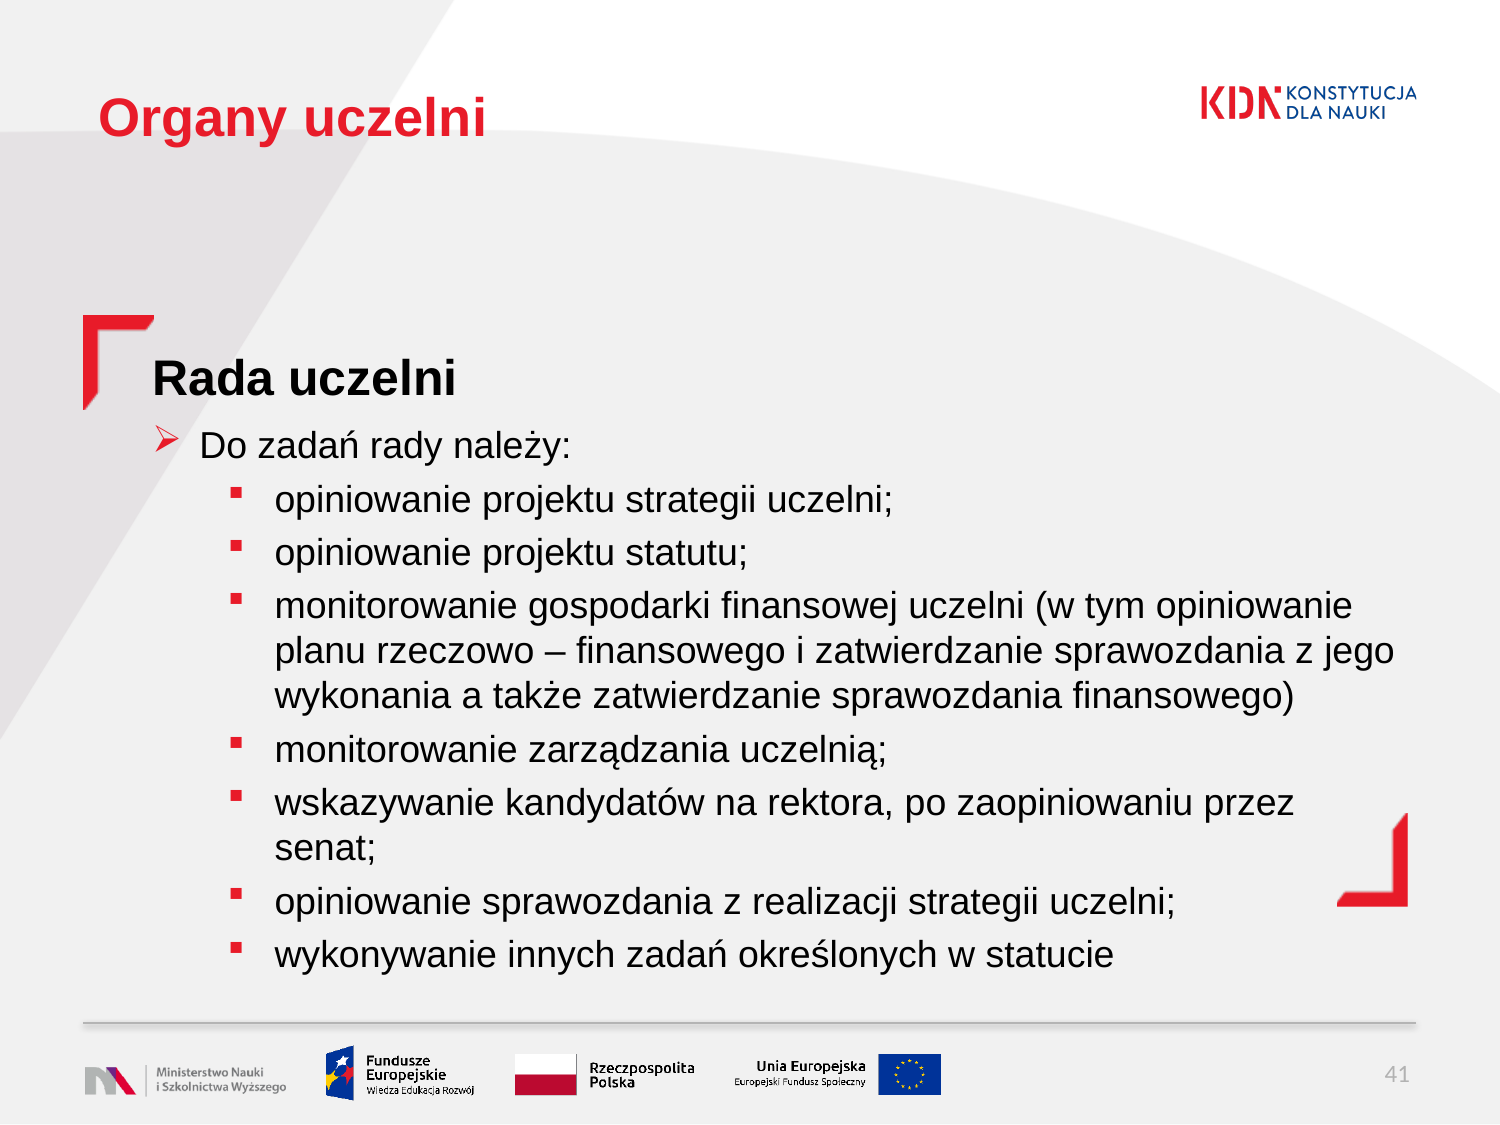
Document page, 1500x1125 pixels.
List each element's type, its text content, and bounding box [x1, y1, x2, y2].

slide_number 41 [1074, 1042, 1425, 1103]
list Do zadań rady należy: opiniowanie projektu strategii uczelni; opiniowanie projektu statutu; monitorowanie gospodarki finansowej uczelni (w tym opiniowanie planu rzeczowo – finansowego i zatwierdzanie sprawozdania z jego wykonania a także zatwierdzanie sprawozdania finansowego) monitorowanie zarządzania uczelnią; wskazywanie kandydatów na rektora, po zaopiniowaniu przez senat; opiniowanie sprawozdania z realizacji strategii uczelni; wykonywanie innych zadań określonych w statucie [137, 413, 1412, 976]
text_box Rada uczelni [137, 338, 1259, 413]
picture [0, 0, 1500, 1125]
title Organy uczelni [83, 74, 1170, 143]
